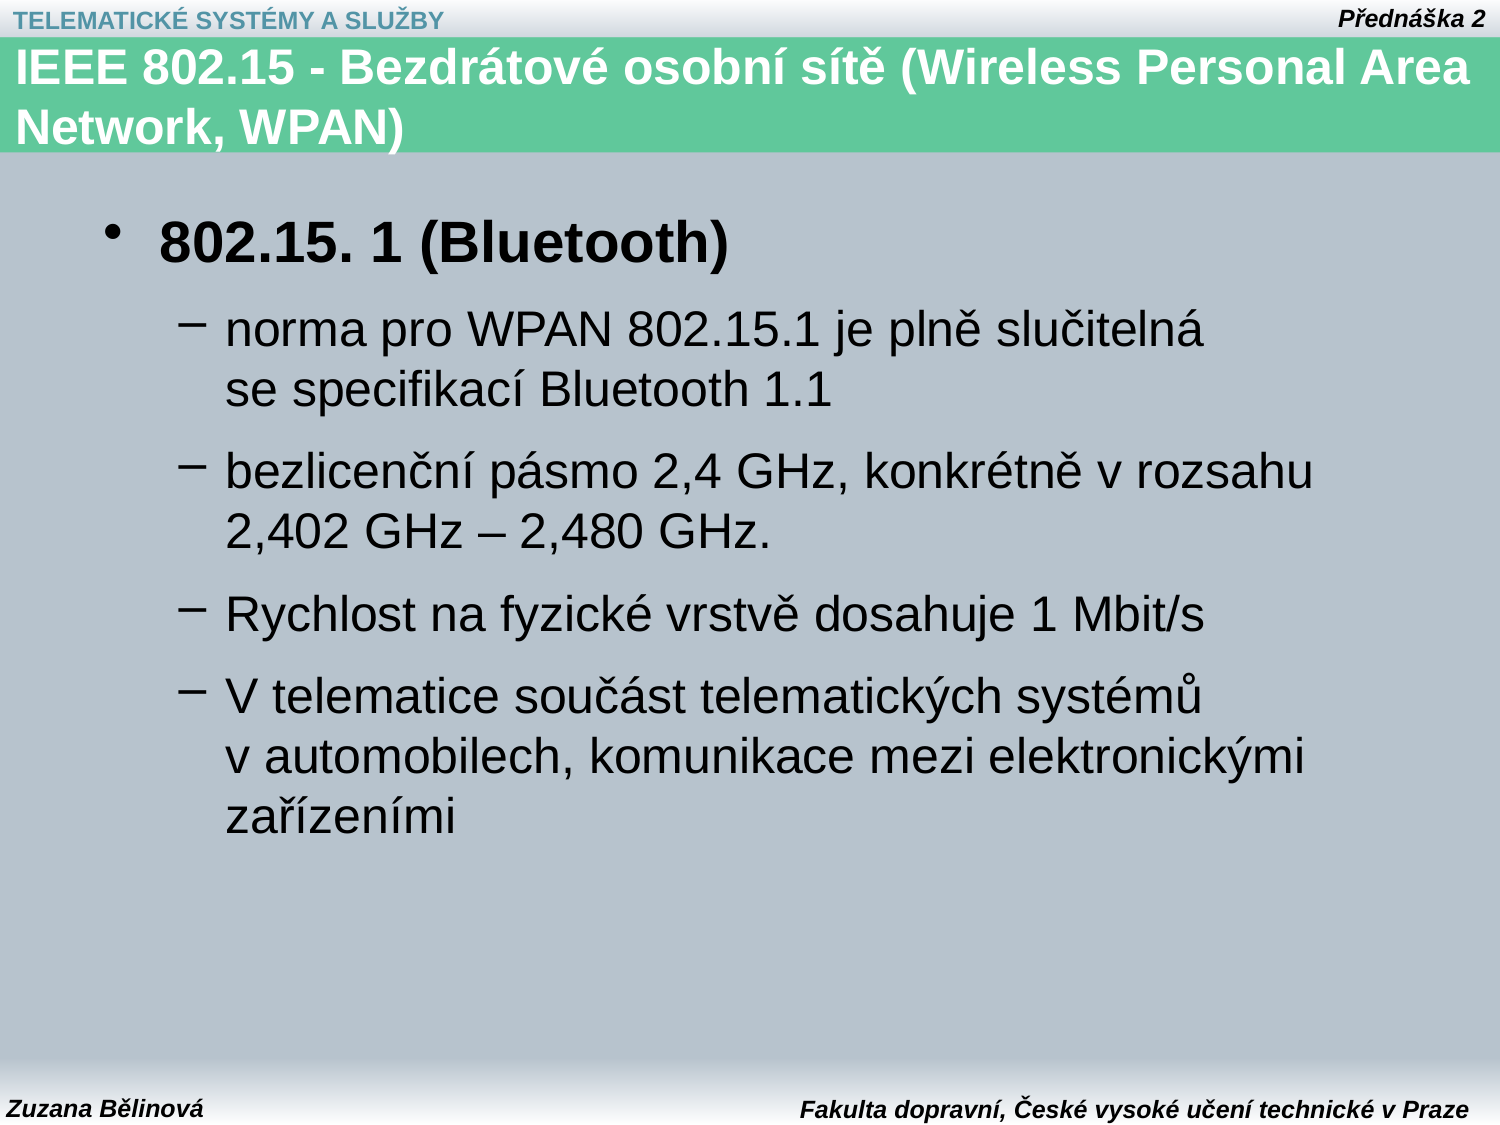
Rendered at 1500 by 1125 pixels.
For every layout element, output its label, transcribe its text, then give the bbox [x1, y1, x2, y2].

title IEEE 802.15 - Bezdrátové osobní sítě (Wireless Personal Area Network, WPAN) [0, 37, 1500, 153]
list 802.15. 1 (Bluetooth) norma pro WPAN 802.15.1 je plně slučitelná se specifikací Bluetooth 1.1 bezlicenční pásmo 2,4 GHz, konkrétně v rozsahu 2,402 GHz – 2,480 GHz. Rychlost na fyzické vrstvě dosahuje 1 Mbit/s V telematice součást telematických systémů v automobilech, komunikace mezi elektronickými zařízeními [88, 196, 1460, 1083]
